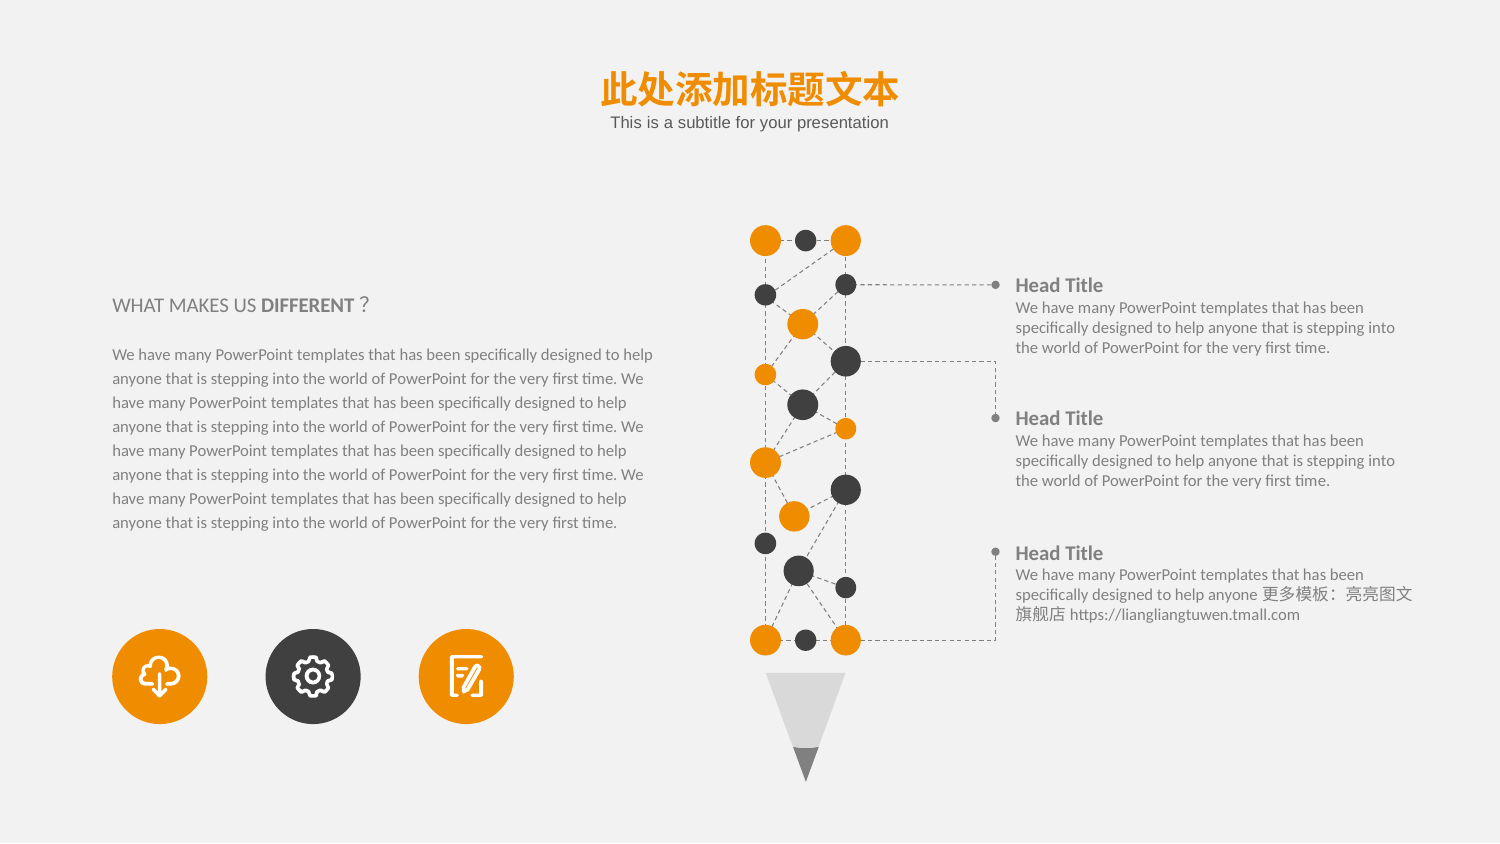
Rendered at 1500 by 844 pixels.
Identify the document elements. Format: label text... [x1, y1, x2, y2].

text_box [418, 628, 514, 725]
text_box Head Title We have many PowerPoint templates that has been specifically designed to help anyone that is stepping into the world of PowerPoint for the very first time. [1015, 271, 1418, 357]
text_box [138, 655, 181, 698]
text_box [865, 361, 1000, 423]
text_box [865, 547, 1000, 641]
text_box Head Title We have many PowerPoint templates that has been specifically designed to help anyone更多模板：亮亮图文旗舰店https://liangliangtuwen.tmall.com [1015, 539, 1418, 625]
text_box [749, 224, 862, 783]
text_box [990, 280, 1000, 289]
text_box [449, 654, 484, 698]
text_box Head Title We have many PowerPoint templates that has been specifically designed to help anyone that is stepping into the world of PowerPoint for the very first time. [1015, 404, 1418, 490]
text_box 此处添加标题文本 [567, 58, 933, 119]
text_box [112, 628, 208, 725]
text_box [291, 654, 335, 698]
text_box WHAT MAKES US DIFFERENT？ We have many PowerPoint templates that has been specifically designed to help anyone that is stepping into the world of PowerPoint for the very first time. We have many PowerPoint templates that has been specifically designed to help anyone that is stepping into the world of PowerPoint for the very first time. We have many PowerPoint templates that has been specifically designed to help anyone that is stepping into the world of PowerPoint for the very first time. We have many PowerPoint templates that has been specifically designed to help anyone that is stepping into the world of PowerPoint for the very first time. [112, 286, 668, 532]
text_box [265, 628, 361, 725]
text_box This is a subtitle for your presentation [602, 112, 898, 133]
